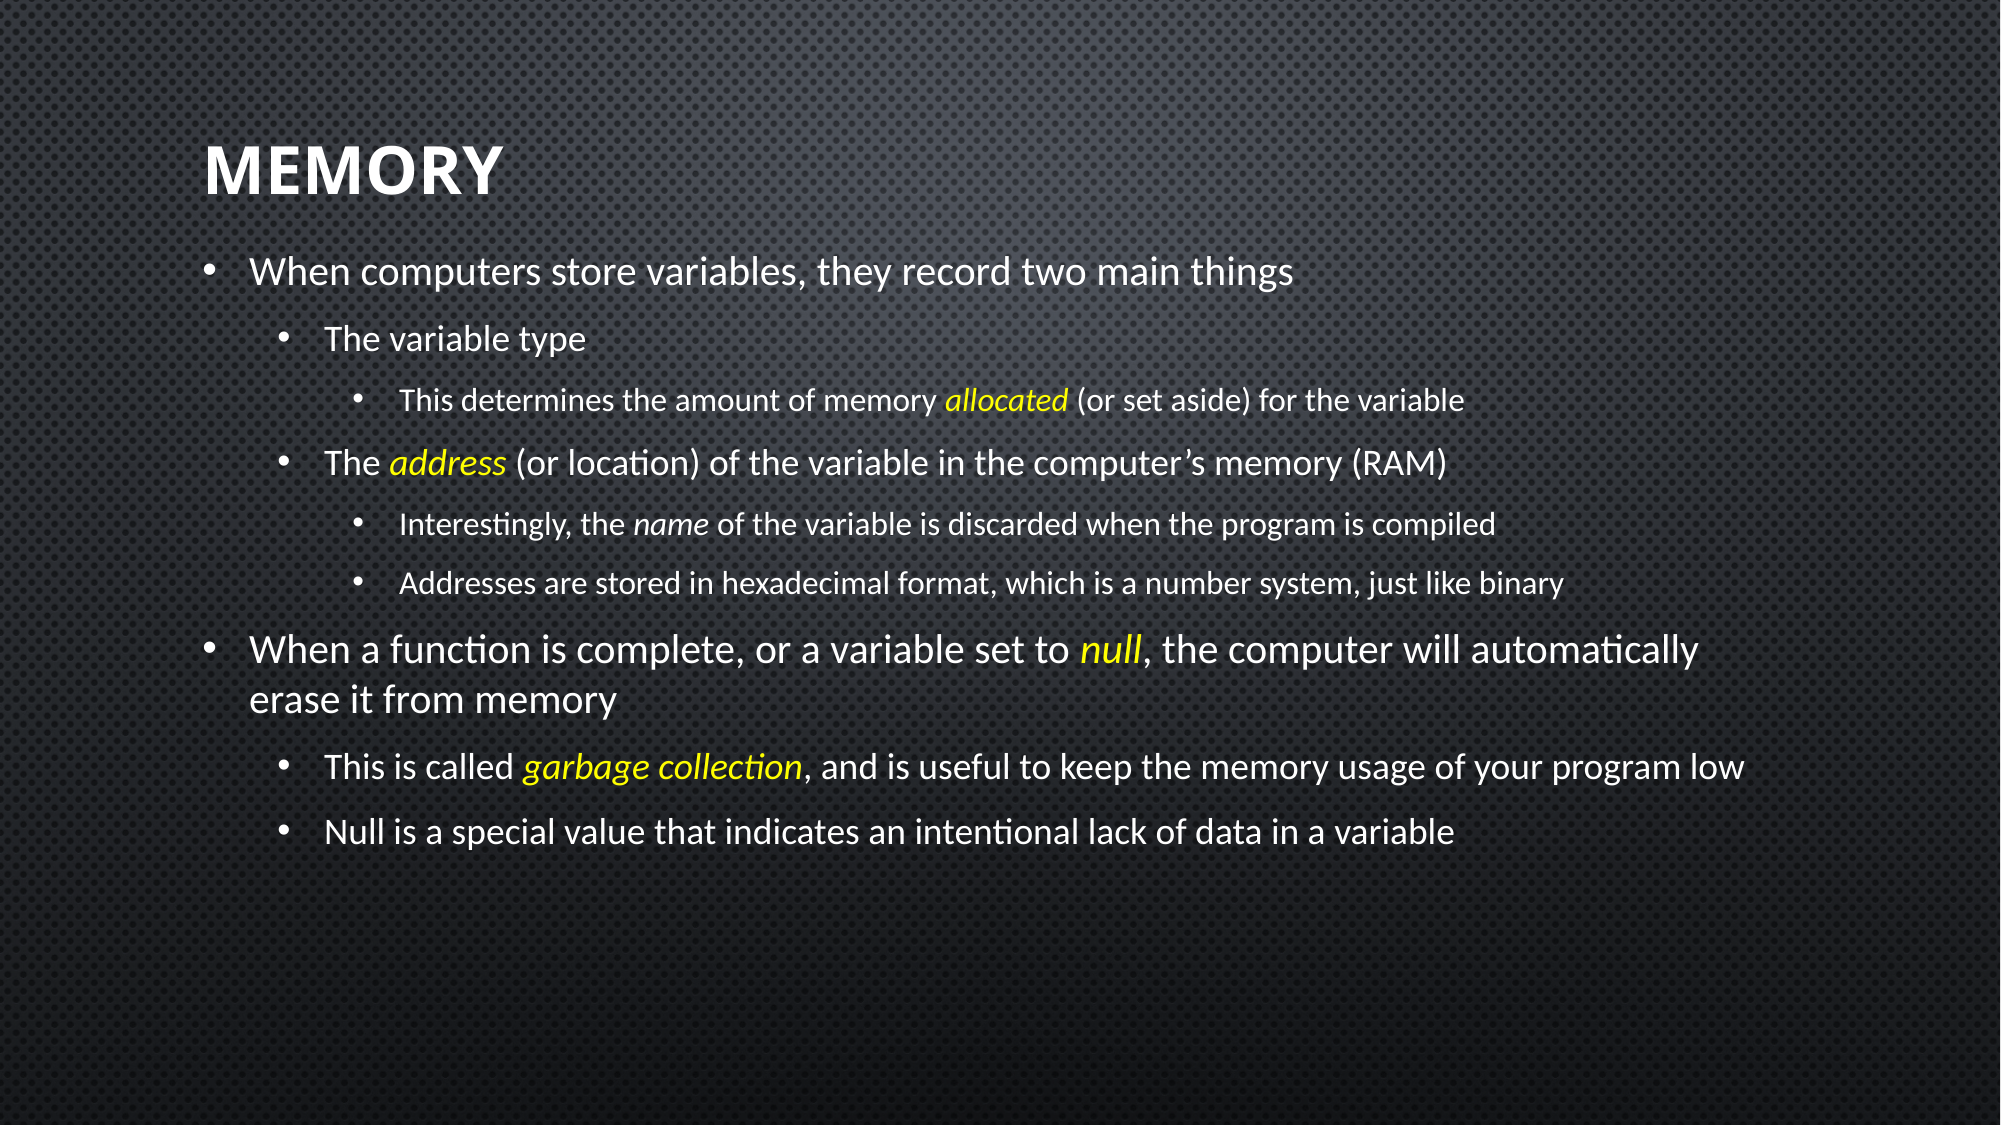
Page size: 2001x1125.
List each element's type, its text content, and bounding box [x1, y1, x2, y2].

list When computers store variables, they record two main things The variable type This determines the amount of memory allocated (or set aside) for the variable The address (or location) of the variable in the computer’s memory (RAM) Interestingly, the name of the variable is discarded when the program is compiled Addresses are stored in hexadecimal format, which is a number system, just like binary When a function is complete, or a variable set to null, the computer will automatically erase it from memory This is called garbage collection, and is useful to keep the memory usage of your program low Null is a special value that indicates an intentional lack of data in a variable [187, 236, 1813, 950]
title Memory [187, 99, 1813, 236]
